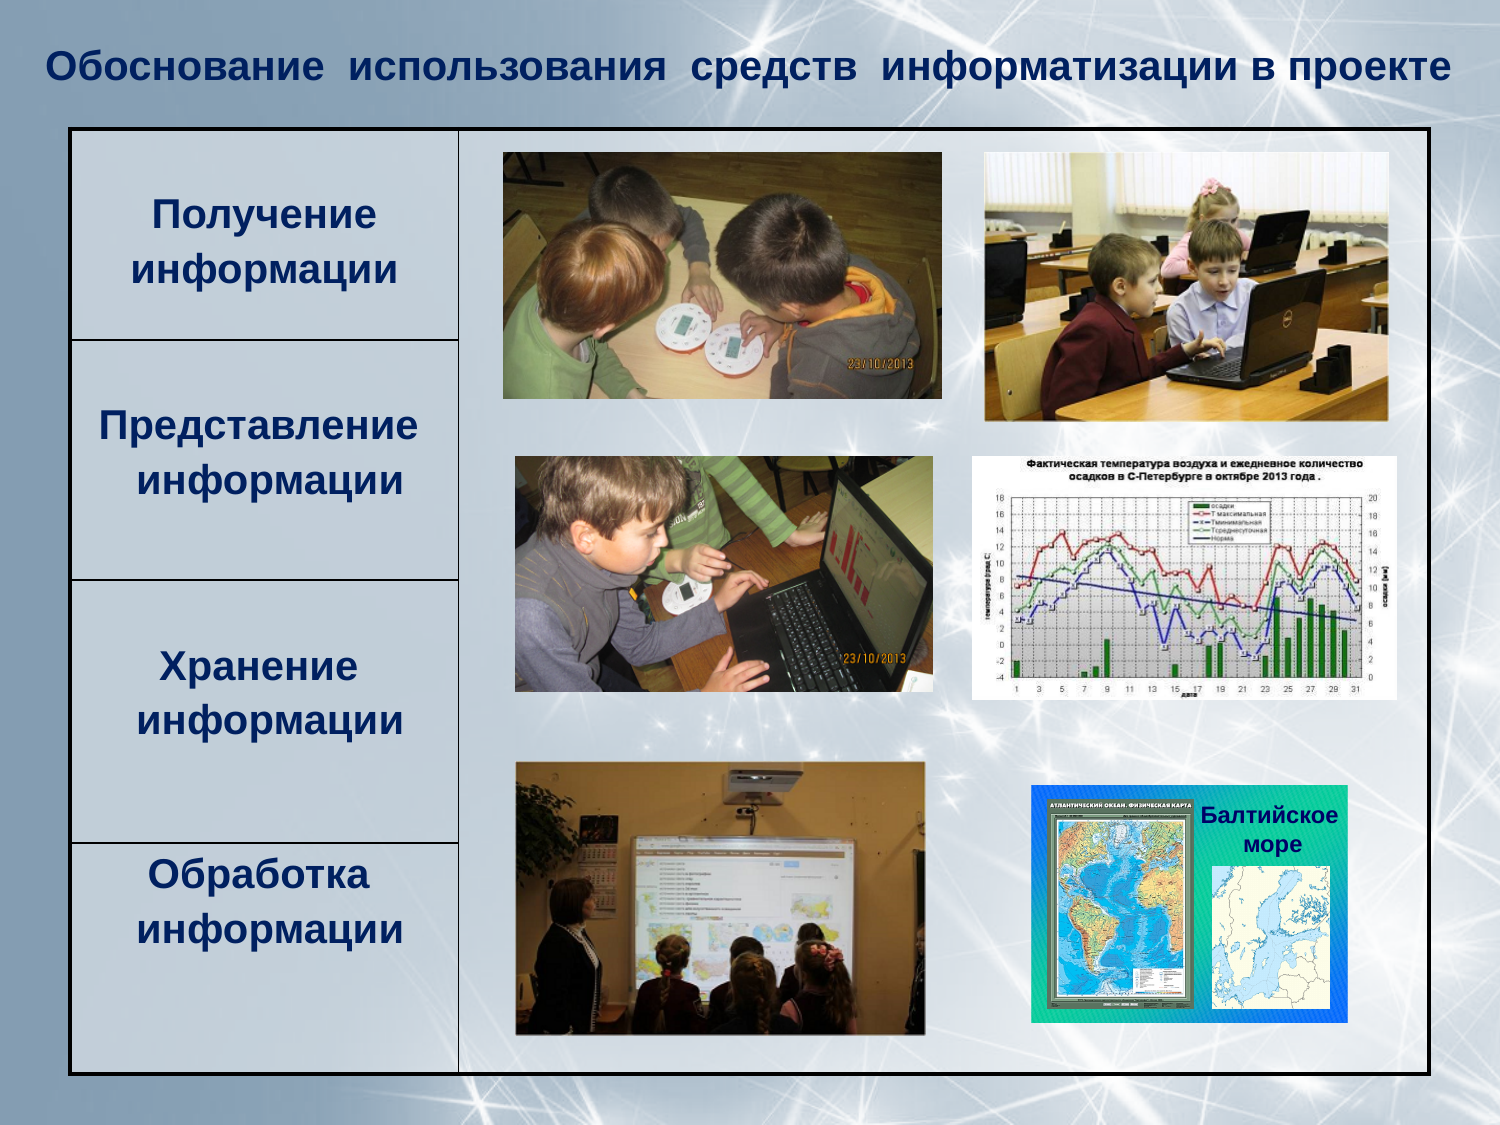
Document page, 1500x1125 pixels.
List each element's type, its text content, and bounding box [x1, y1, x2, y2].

text_box Обоснование использования средств информатизации в проекте [30, 31, 1468, 96]
picture [984, 152, 1389, 423]
table_header [459, 429, 1427, 1072]
table_cell Представление информации [72, 429, 458, 579]
table_cell Представление информации [72, 341, 458, 428]
table_header Получение информации [72, 131, 458, 339]
picture [515, 456, 933, 692]
table_header [459, 131, 1427, 428]
picture [972, 456, 1397, 700]
picture [515, 761, 926, 1036]
table_cell Хранение информации [72, 581, 458, 842]
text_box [1030, 784, 1348, 1023]
picture [503, 152, 942, 399]
table_cell Обработка информации [72, 844, 458, 1072]
